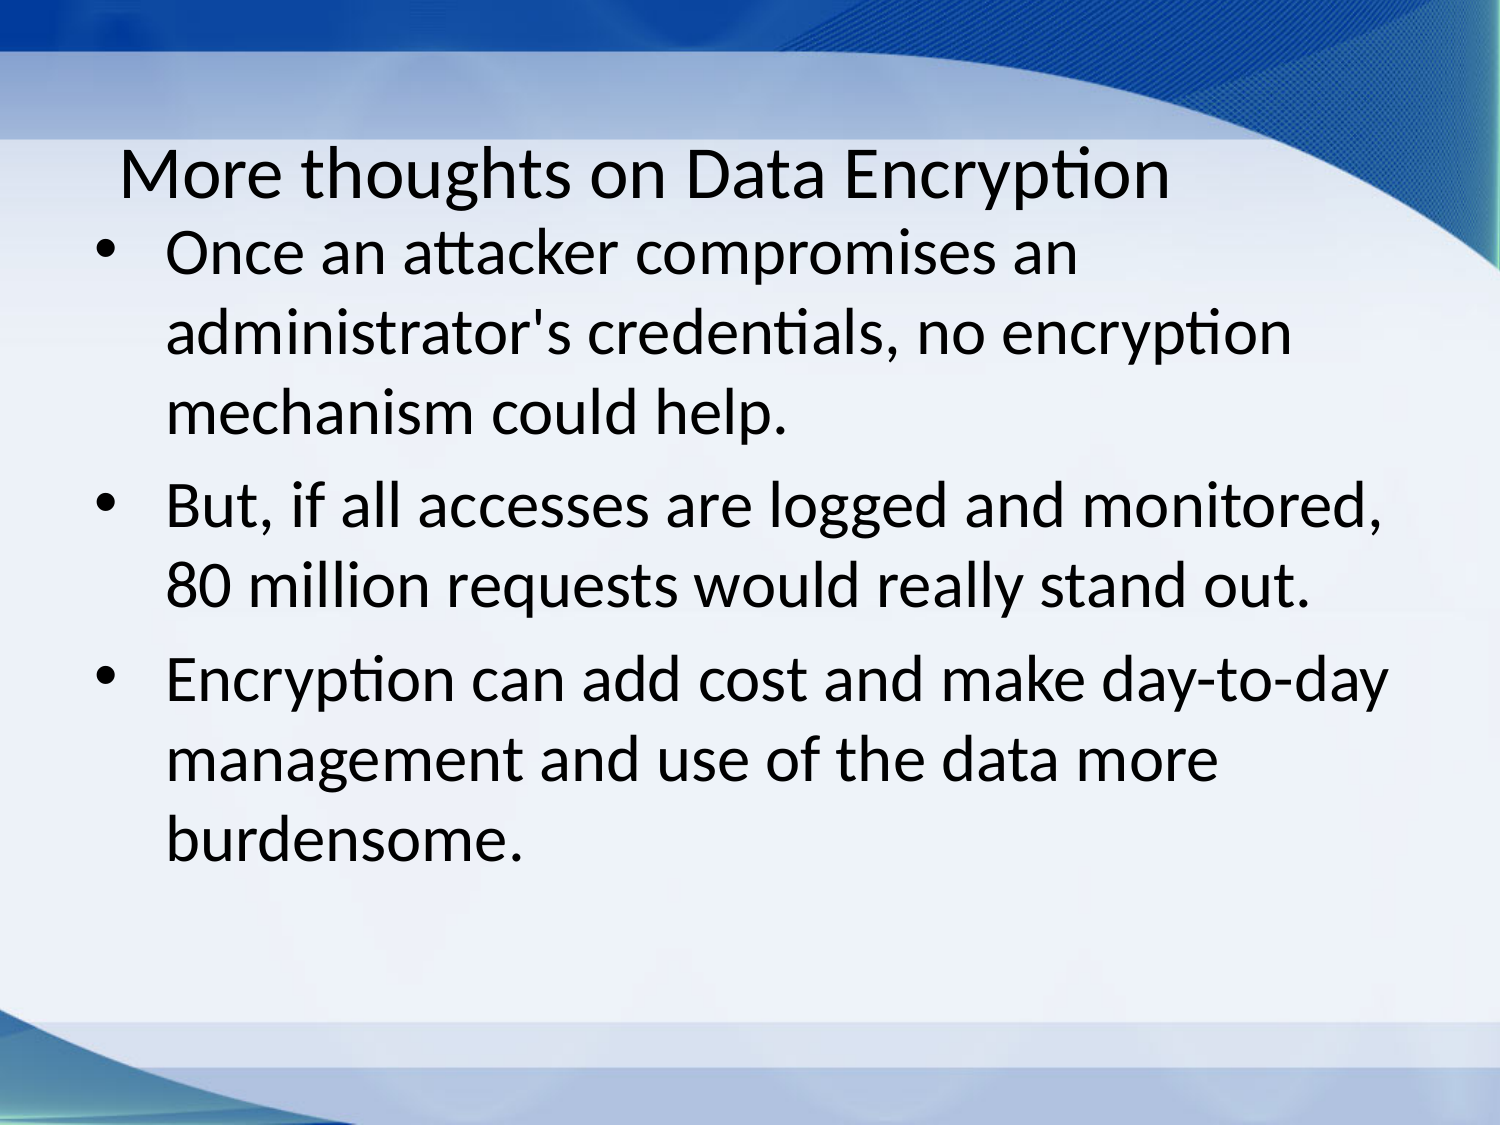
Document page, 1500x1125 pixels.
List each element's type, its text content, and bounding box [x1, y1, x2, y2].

picture [0, 0, 1500, 1125]
title More thoughts on Data Encryption [103, 59, 1397, 200]
list Once an attacker compromises an administrator's credentials, no encryption mechanism could help. But, if all accesses are logged and monitored, 80 million requests would really stand out. Encryption can add cost and make day-to-day management and use of the data more burdensome. [75, 200, 1425, 1088]
